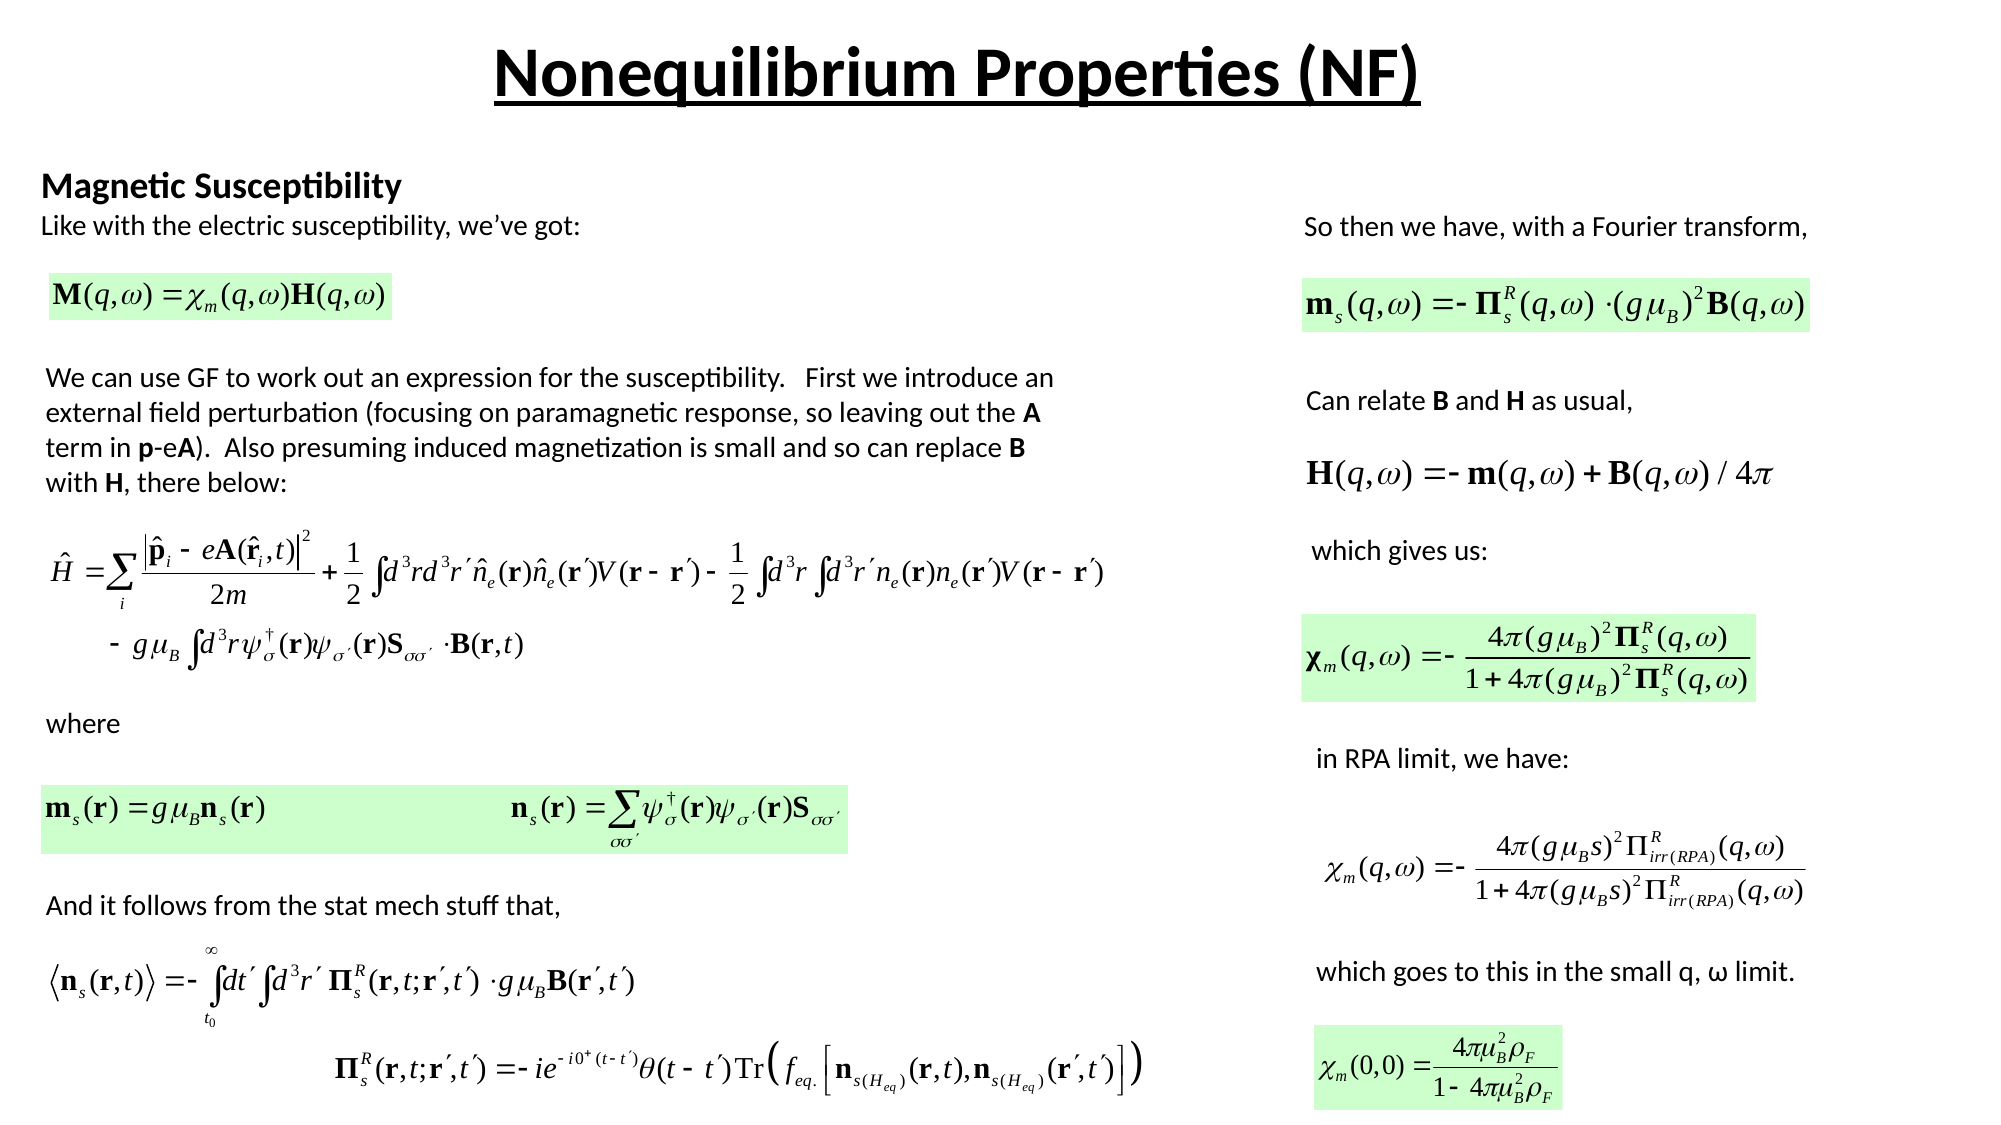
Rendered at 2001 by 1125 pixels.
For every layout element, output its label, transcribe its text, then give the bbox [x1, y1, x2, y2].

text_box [45, 522, 1111, 676]
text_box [48, 273, 392, 320]
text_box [1314, 1024, 1563, 1110]
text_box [1301, 452, 1782, 499]
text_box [41, 784, 849, 854]
text_box which goes to this in the small q, ω limit. [1301, 945, 1855, 995]
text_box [45, 936, 1147, 1105]
text_box So then we have, with a Fourier transform, [1289, 200, 1868, 250]
text_box Magnetic Susceptibility Like with the electric susceptibility, we’ve got: [26, 154, 656, 249]
text_box which gives us: [1296, 524, 1558, 574]
text_box Can relate B and H as usual, [1291, 373, 1679, 424]
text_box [1319, 823, 1810, 918]
title Nonequilibrium Properties (NF) [475, 18, 1440, 120]
text_box in RPA limit, we have: [1301, 731, 1657, 782]
text_box where [31, 696, 199, 747]
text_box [1301, 278, 1810, 332]
text_box We can use GF to work out an expression for the susceptibility. First we introduce an external field perturbation (focusing on paramagnetic response, so leaving out the A term in p-eA). Also presuming induced magnetization is small and so can replace B with H, there below: [31, 351, 1077, 506]
text_box And it follows from the stat mech stuff that, [31, 878, 656, 929]
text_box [1301, 613, 1757, 702]
